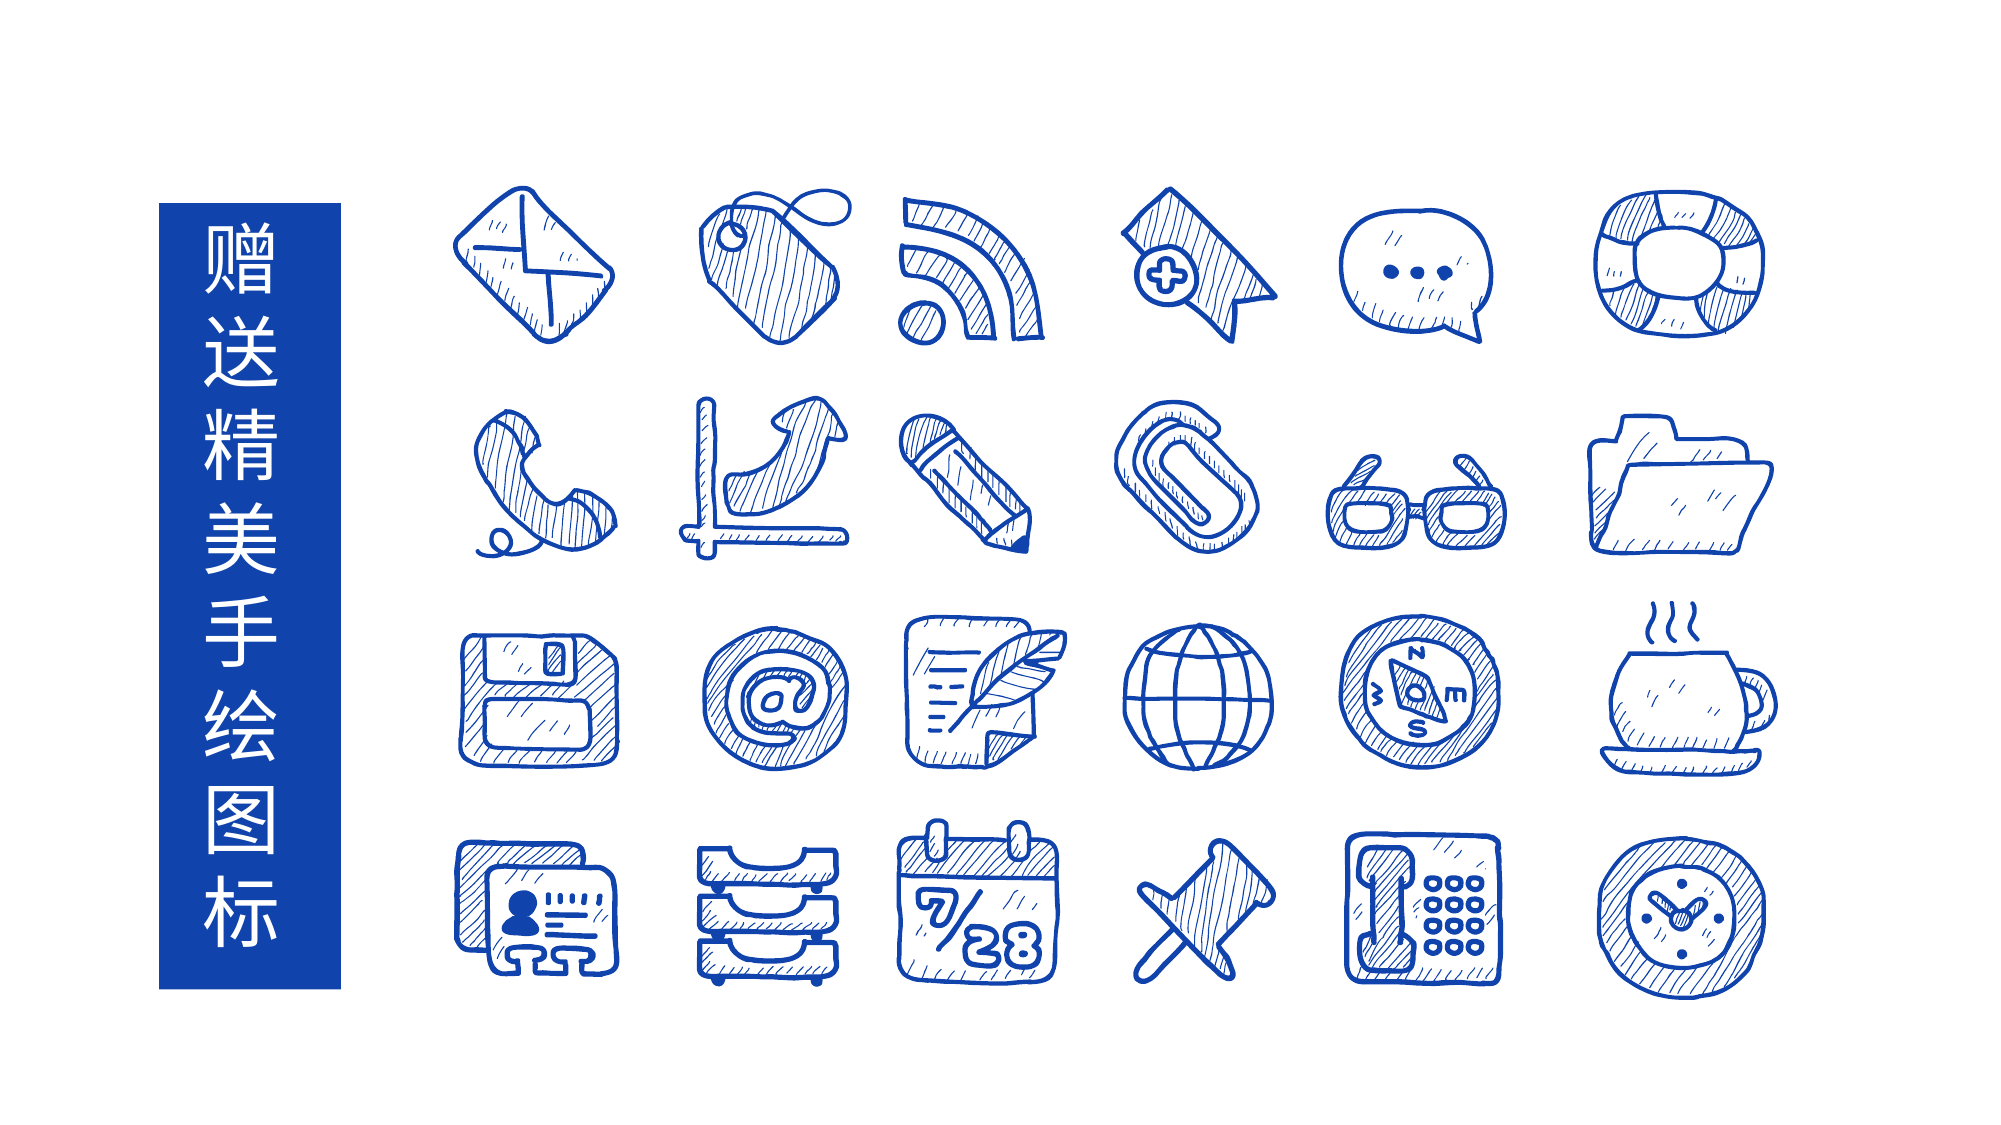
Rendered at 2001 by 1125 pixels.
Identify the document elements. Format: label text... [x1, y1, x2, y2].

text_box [702, 625, 849, 772]
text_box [1593, 189, 1766, 339]
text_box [1120, 186, 1278, 344]
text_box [1338, 613, 1501, 770]
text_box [698, 188, 852, 346]
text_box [1599, 601, 1778, 777]
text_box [473, 408, 618, 559]
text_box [696, 845, 840, 987]
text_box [458, 632, 621, 769]
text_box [903, 614, 1067, 770]
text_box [1344, 831, 1504, 987]
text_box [678, 395, 850, 561]
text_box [898, 413, 1032, 554]
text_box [453, 185, 615, 345]
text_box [1122, 622, 1274, 772]
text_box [1338, 207, 1494, 344]
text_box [1114, 399, 1260, 554]
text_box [1596, 836, 1766, 1000]
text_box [1325, 453, 1507, 551]
text_box [158, 202, 342, 990]
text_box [896, 818, 1061, 986]
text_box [454, 839, 620, 977]
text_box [1133, 838, 1277, 985]
text_box 赠送精美手绘图标 [187, 203, 313, 965]
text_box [1587, 413, 1774, 556]
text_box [898, 197, 1045, 346]
